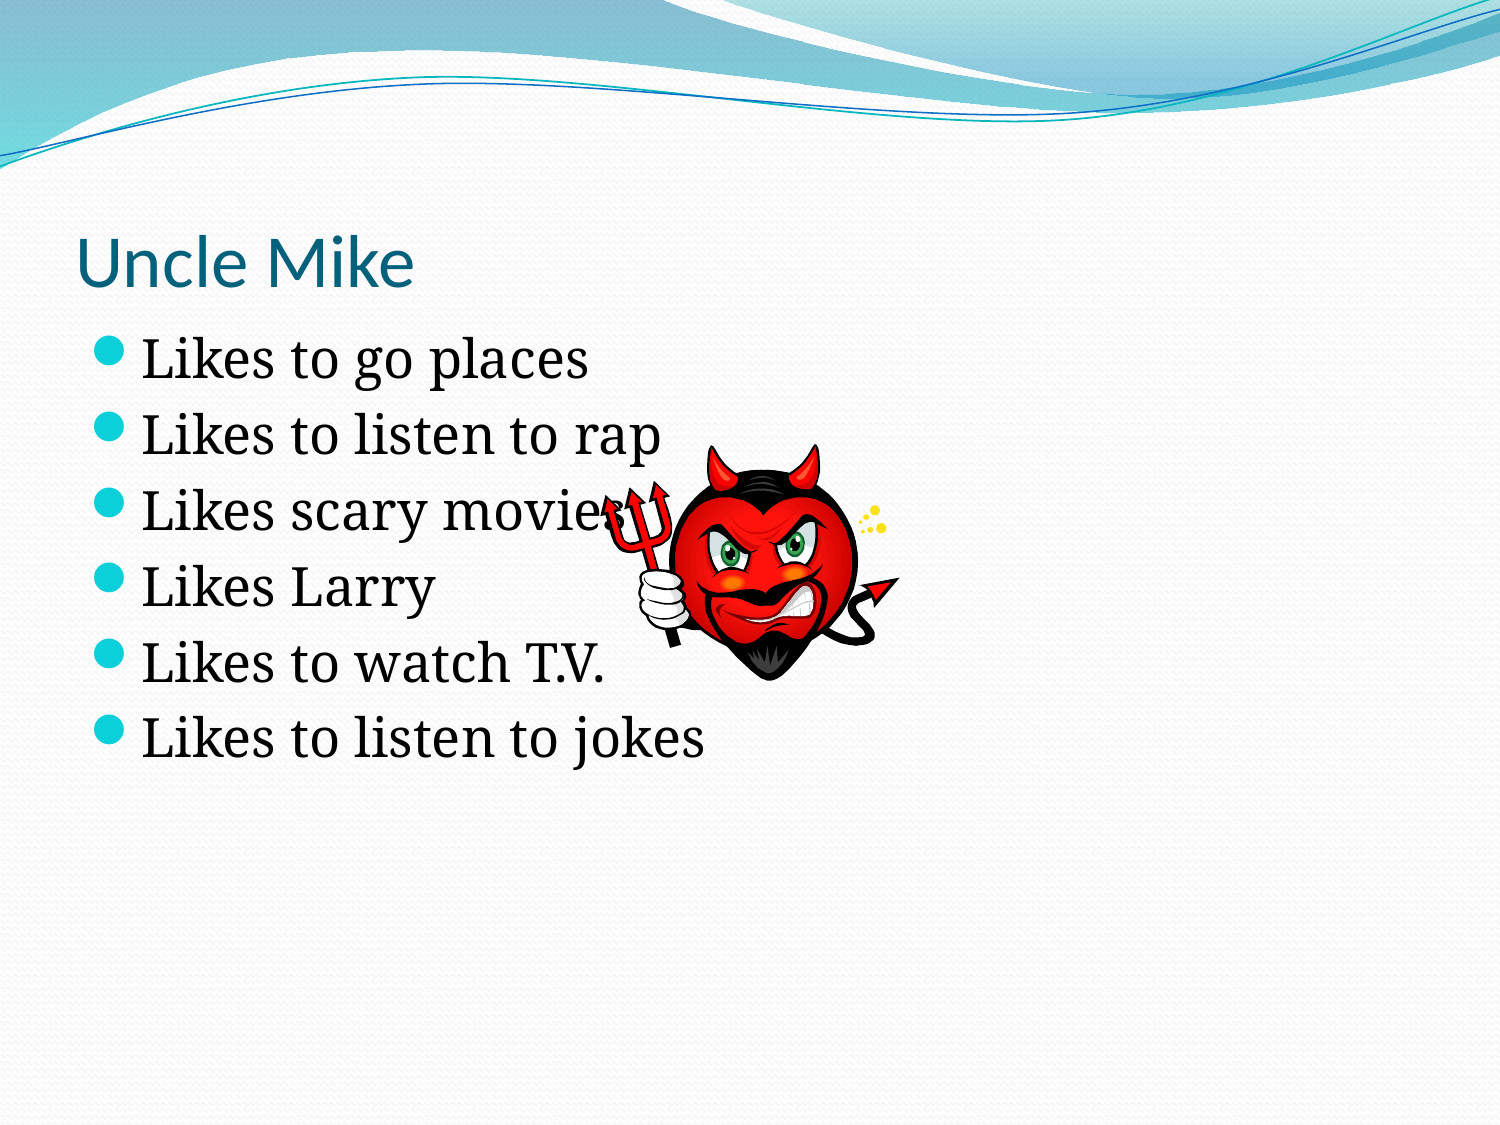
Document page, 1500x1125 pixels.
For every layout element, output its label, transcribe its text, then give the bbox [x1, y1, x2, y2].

title Uncle Mike [75, 115, 1425, 303]
list Likes to go places Likes to listen to rap Likes scary movies Likes Larry Likes to watch T.V. Likes to listen to jokes [75, 317, 1425, 1038]
picture [598, 442, 901, 682]
